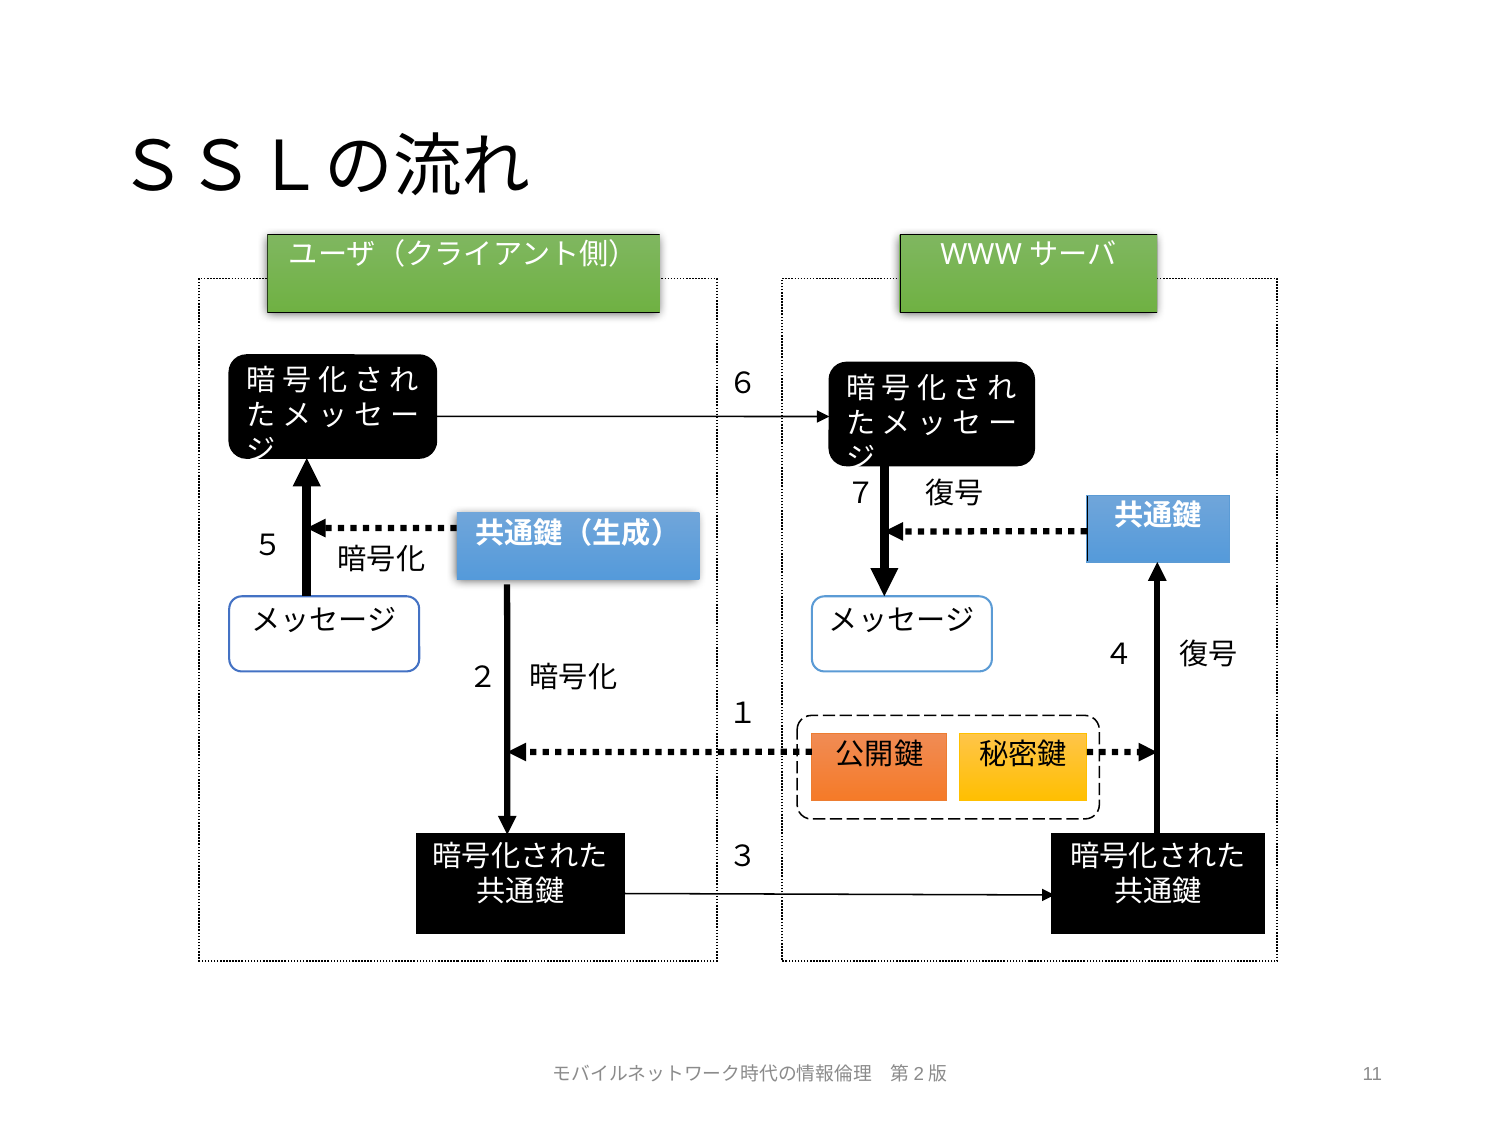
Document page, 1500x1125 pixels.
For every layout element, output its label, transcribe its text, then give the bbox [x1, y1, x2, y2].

text_box ２ [508, 656, 522, 716]
text_box 復号 [1158, 634, 1261, 704]
text_box ５ [241, 524, 306, 584]
text_box ２ [456, 656, 507, 716]
text_box 復号 [899, 472, 1011, 531]
title ＳＳＬの流れ [103, 59, 1397, 278]
text_box ６ [716, 362, 782, 416]
text_box 復号 [899, 532, 1011, 543]
text_box [781, 278, 1278, 961]
text_box １ [716, 693, 782, 751]
text_box 暗号化 [316, 538, 447, 595]
text_box ユーザ（クライアント側） [267, 234, 660, 313]
text_box WWWサーバ [899, 234, 1158, 313]
text_box ７ [834, 472, 884, 529]
slide_number 11 [1059, 1042, 1397, 1103]
text_box ６ [716, 417, 782, 422]
text_box [199, 278, 717, 961]
footer モバイルネットワーク時代の情報倫理 第2版 [496, 1042, 1004, 1103]
text_box 暗号化 [508, 656, 640, 727]
text_box ４ [1092, 634, 1157, 693]
text_box ３ [716, 836, 782, 893]
